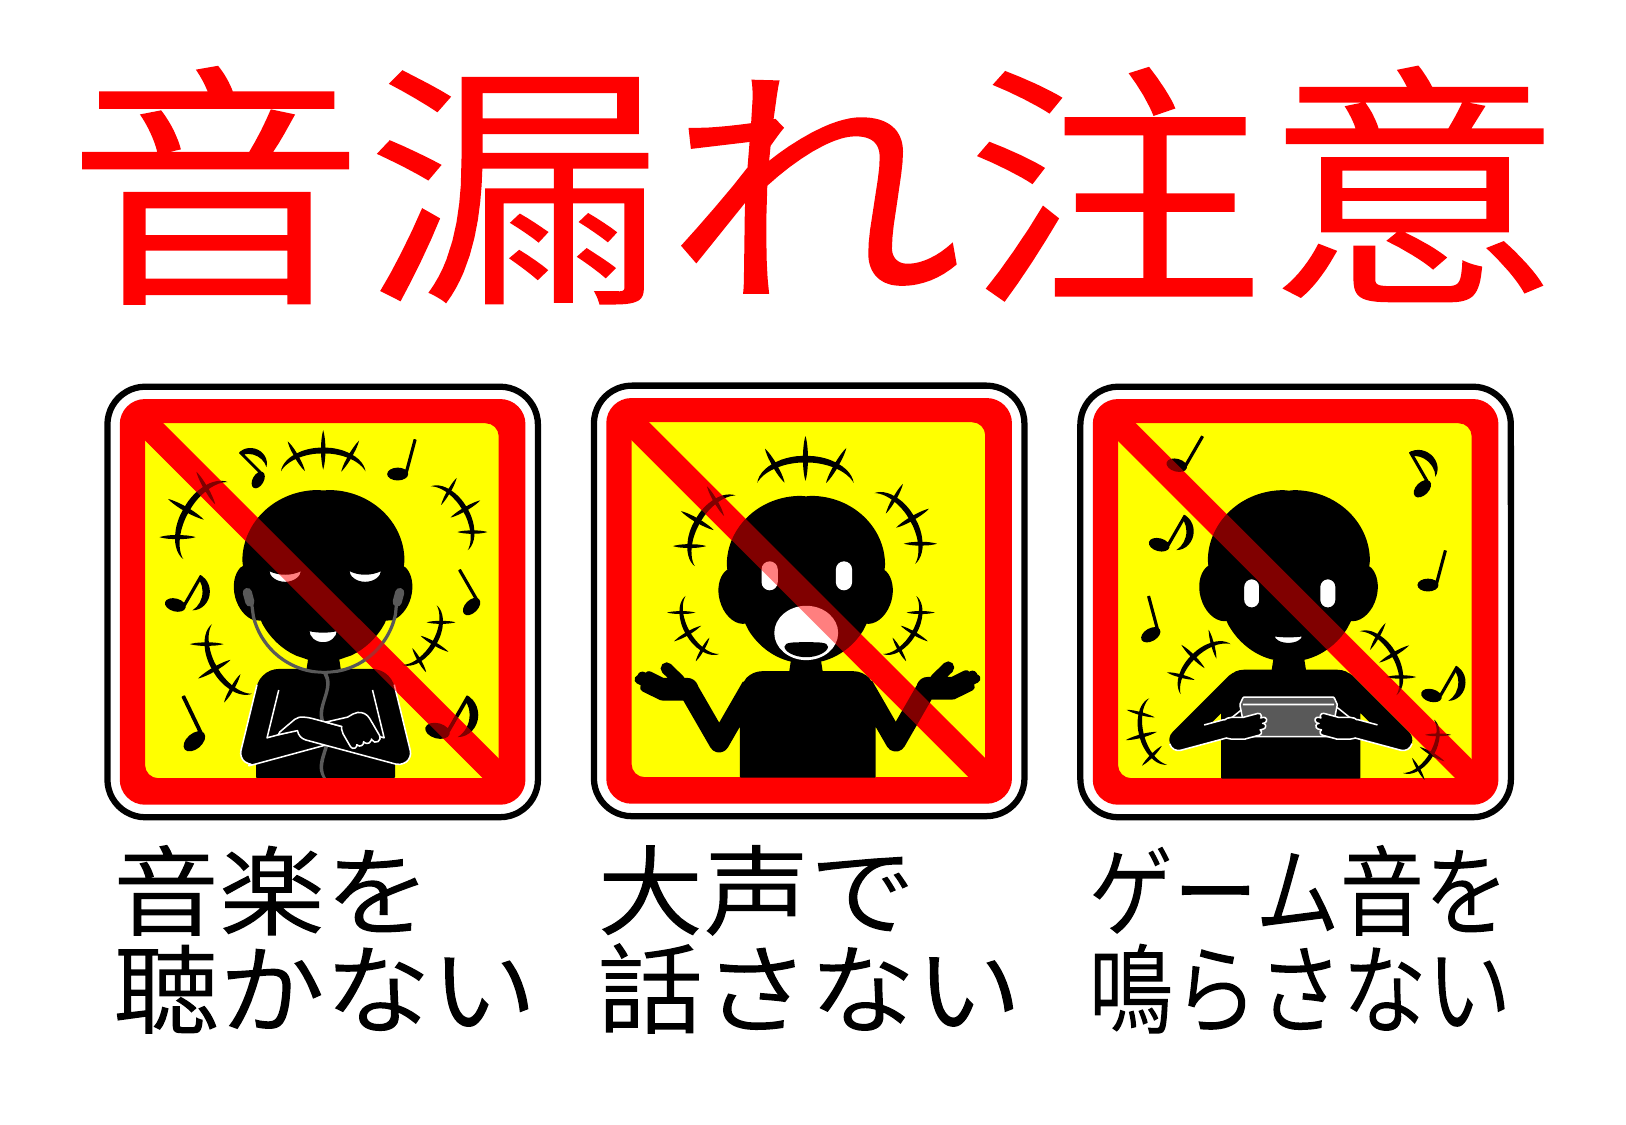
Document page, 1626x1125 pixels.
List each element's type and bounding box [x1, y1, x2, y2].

text_box [107, 385, 1512, 1035]
